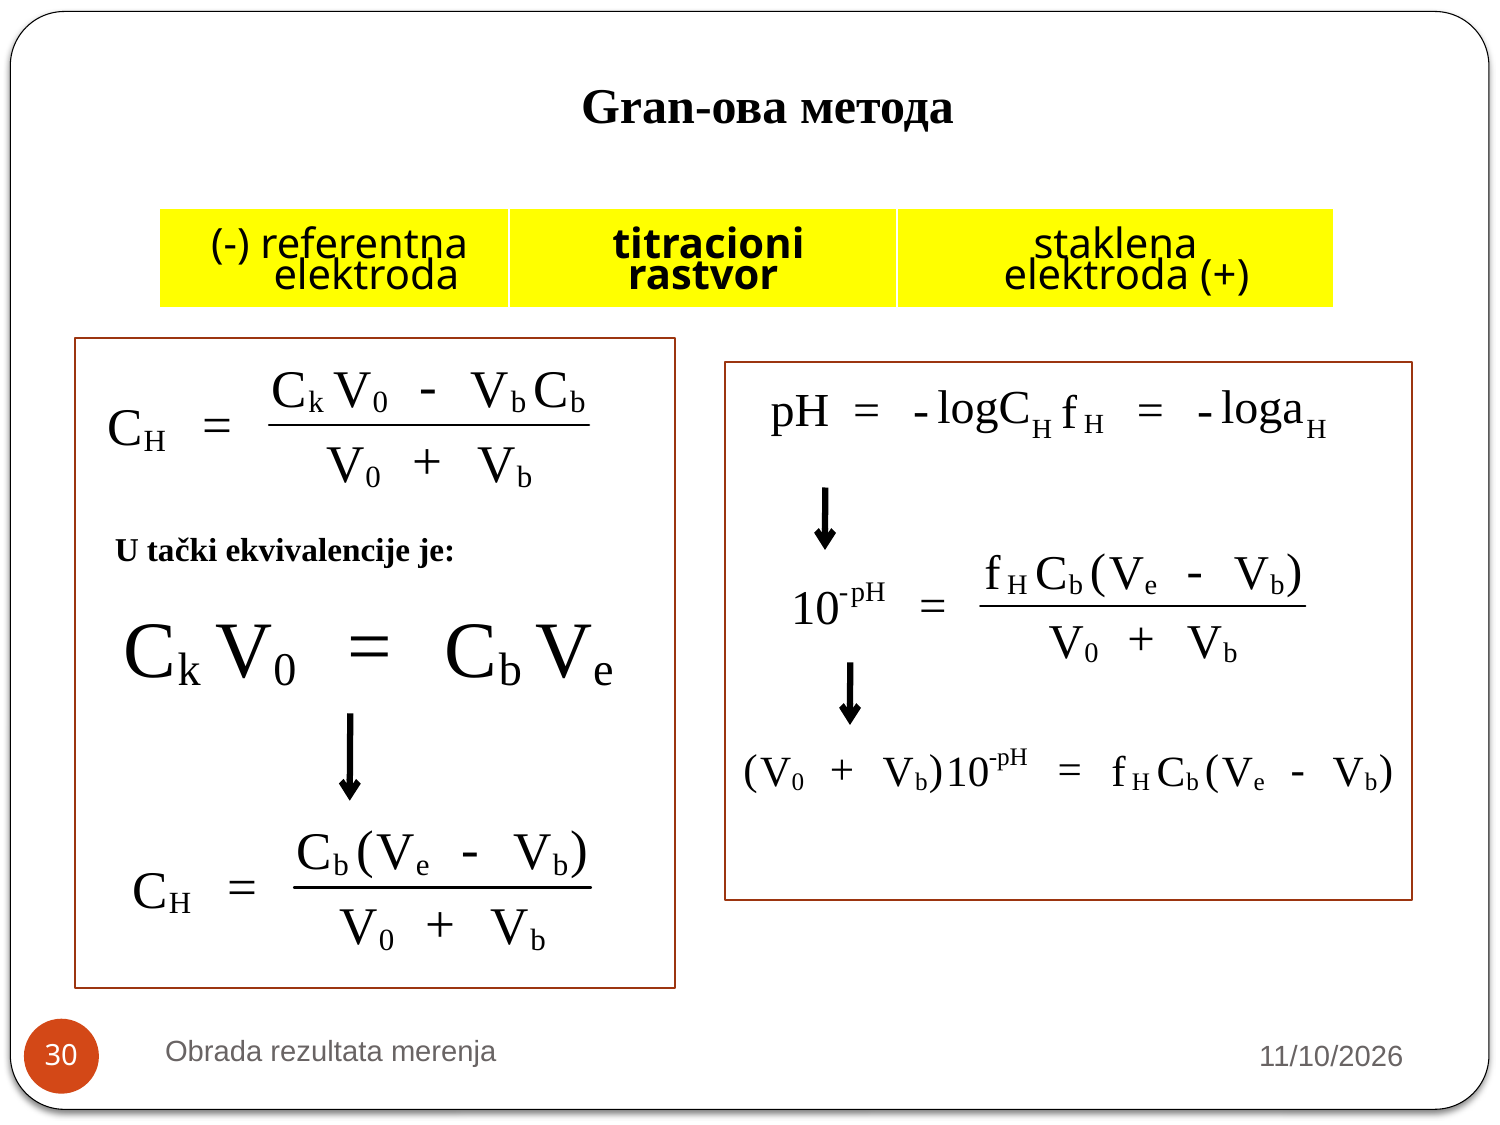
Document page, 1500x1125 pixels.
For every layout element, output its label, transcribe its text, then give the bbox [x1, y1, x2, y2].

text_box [74, 337, 676, 989]
table_header (-) referentna elektroda [160, 209, 508, 307]
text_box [724, 362, 1413, 901]
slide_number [1012, 1015, 1419, 1094]
table_header staklena elektroda (+) [898, 209, 1333, 307]
table_header titracioni rastvor [510, 209, 896, 307]
text_box Gran-ова метода [566, 66, 969, 142]
slide_number 30 [23, 1018, 99, 1094]
footer Obrada rezultata merenja [150, 1012, 800, 1088]
